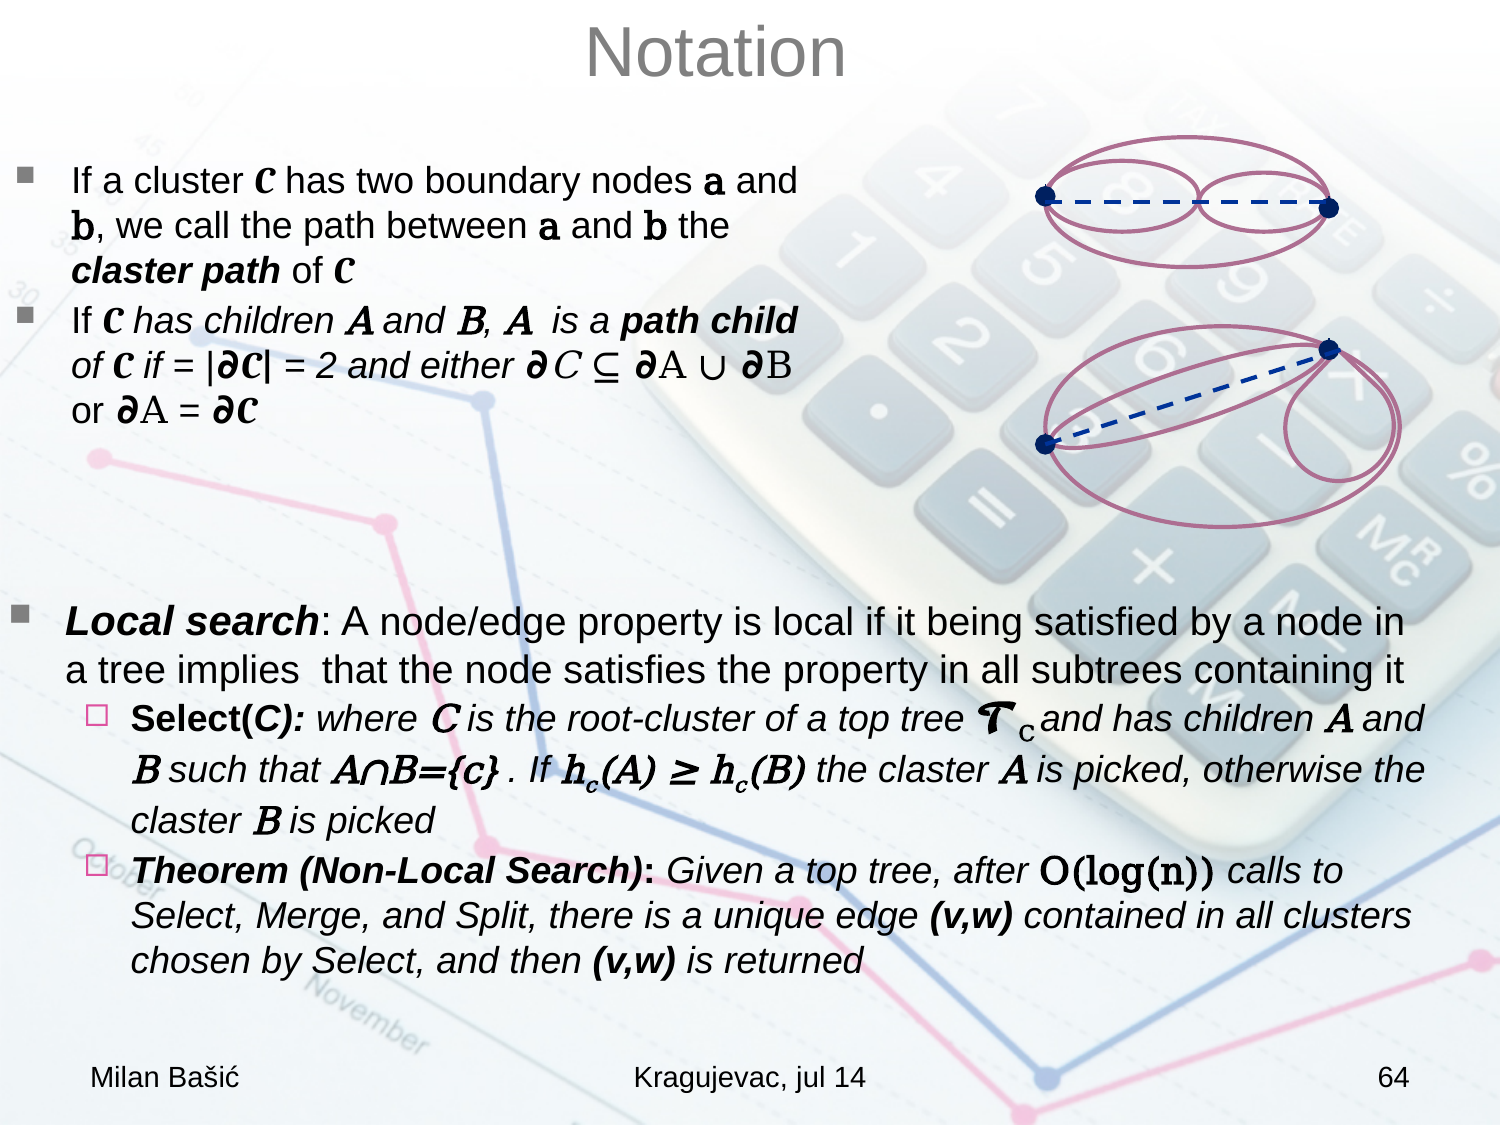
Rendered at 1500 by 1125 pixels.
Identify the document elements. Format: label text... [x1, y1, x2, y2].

text_box If a cluster C has two boundary nodes a and b, we call the path between a and b the claster path of C If C has children A and B, A is a path child of C if = |𝟃C| = 2 and either 𝟃C ⊆ 𝟃A ∪ 𝟃B or 𝟃A = 𝟃C [0, 148, 821, 279]
text_box [1107, 324, 1322, 348]
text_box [1045, 349, 1341, 445]
text_box [1047, 135, 1331, 201]
text_box Local search: A node/edge property is local if it being satisfied by a node in a tree implies that the node satisfies the property in all subtrees containing it Select(C): where C is the root-cluster of a top tree 𝓣C and has children A and B such that A∩B={c} . If hc(A) ≥ hc(B) the claster A is picked, otherwise the claster B is picked Theorem (Non-Local Search): Given a top tree, after O(log(n)) calls to Select, Merge, and Split, there is a unique edge (v,w) contained in all clusters chosen by Select, and then (v,w) is returned [0, 586, 1453, 716]
slide_number Milan Bašić [74, 1051, 426, 1103]
footer Kragujevac, jul 14 [454, 1051, 1046, 1103]
title Notation [41, 7, 1392, 91]
slide_number 64 [1074, 1051, 1426, 1103]
text_box [1049, 349, 1402, 530]
text_box [1043, 207, 1327, 270]
picture [88, 716, 105, 724]
picture [0, 0, 1500, 1125]
